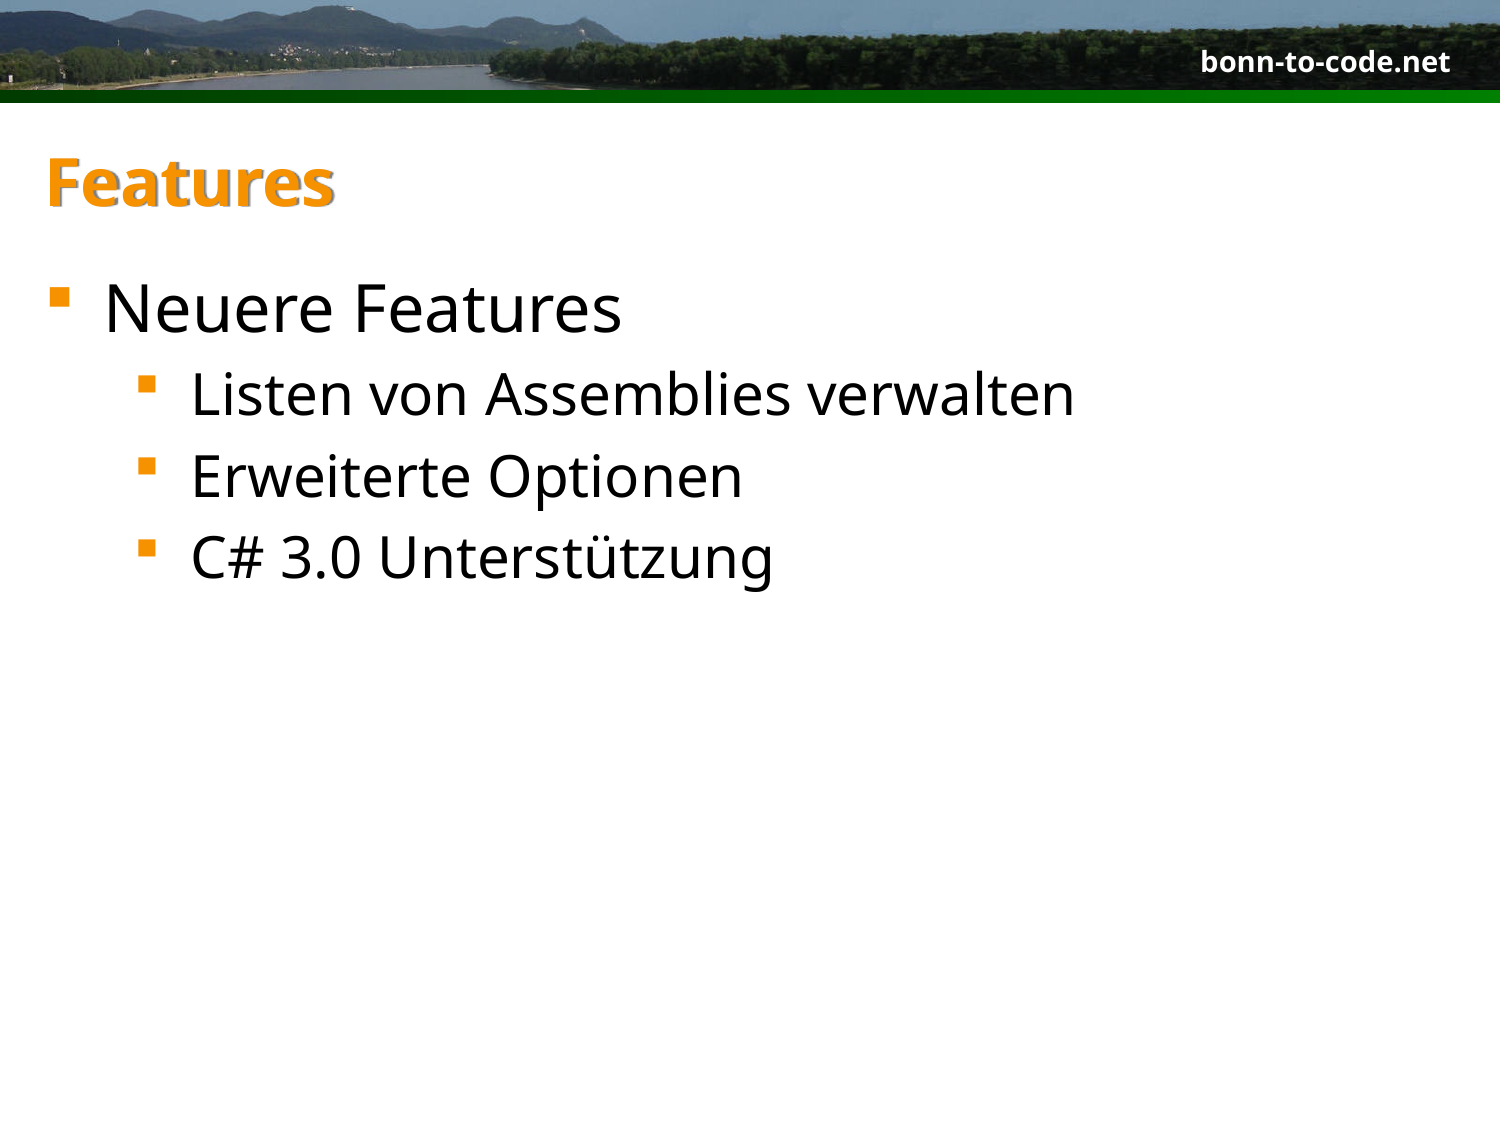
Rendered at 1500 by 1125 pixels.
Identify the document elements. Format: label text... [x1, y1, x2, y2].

picture [0, 0, 1500, 90]
list Neuere Features Listen von Assemblies verwalten Erweiterte Optionen C# 3.0 Unterstützung [29, 257, 1471, 1114]
title Features [29, 101, 1471, 257]
